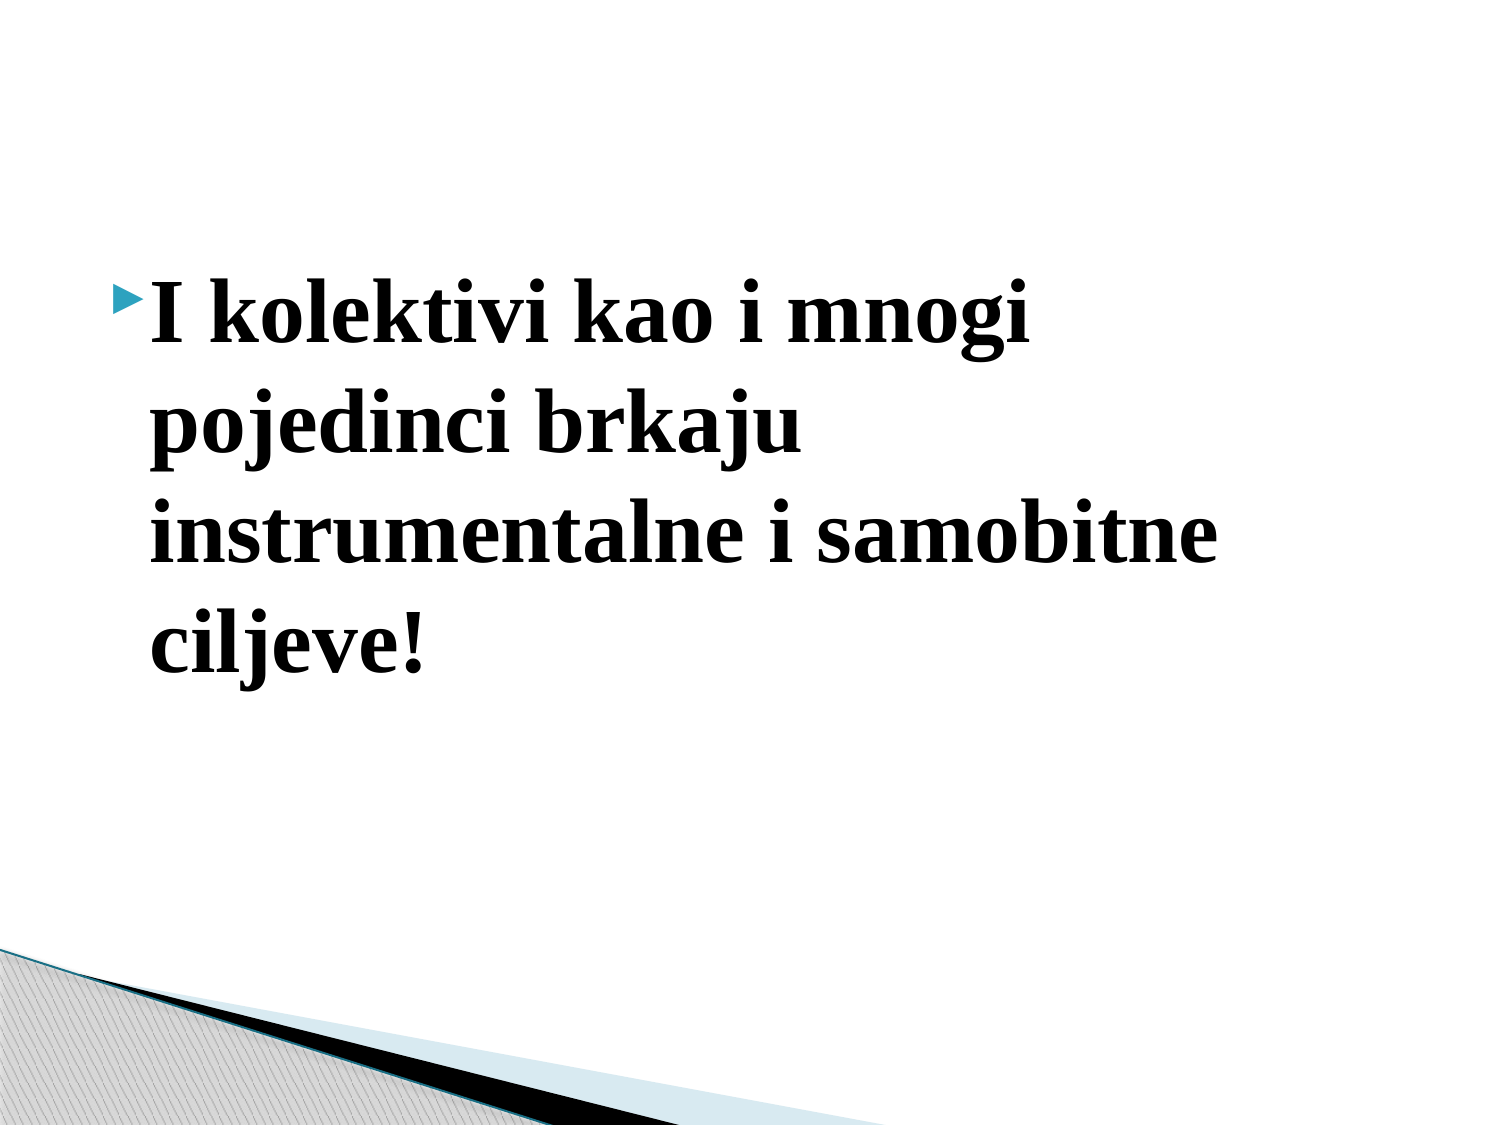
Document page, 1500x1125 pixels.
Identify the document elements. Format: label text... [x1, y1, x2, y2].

list I kolektivi kao i mnogi pojedinci brkaju instrumentalne i samobitne ciljeve! [74, 242, 1426, 986]
